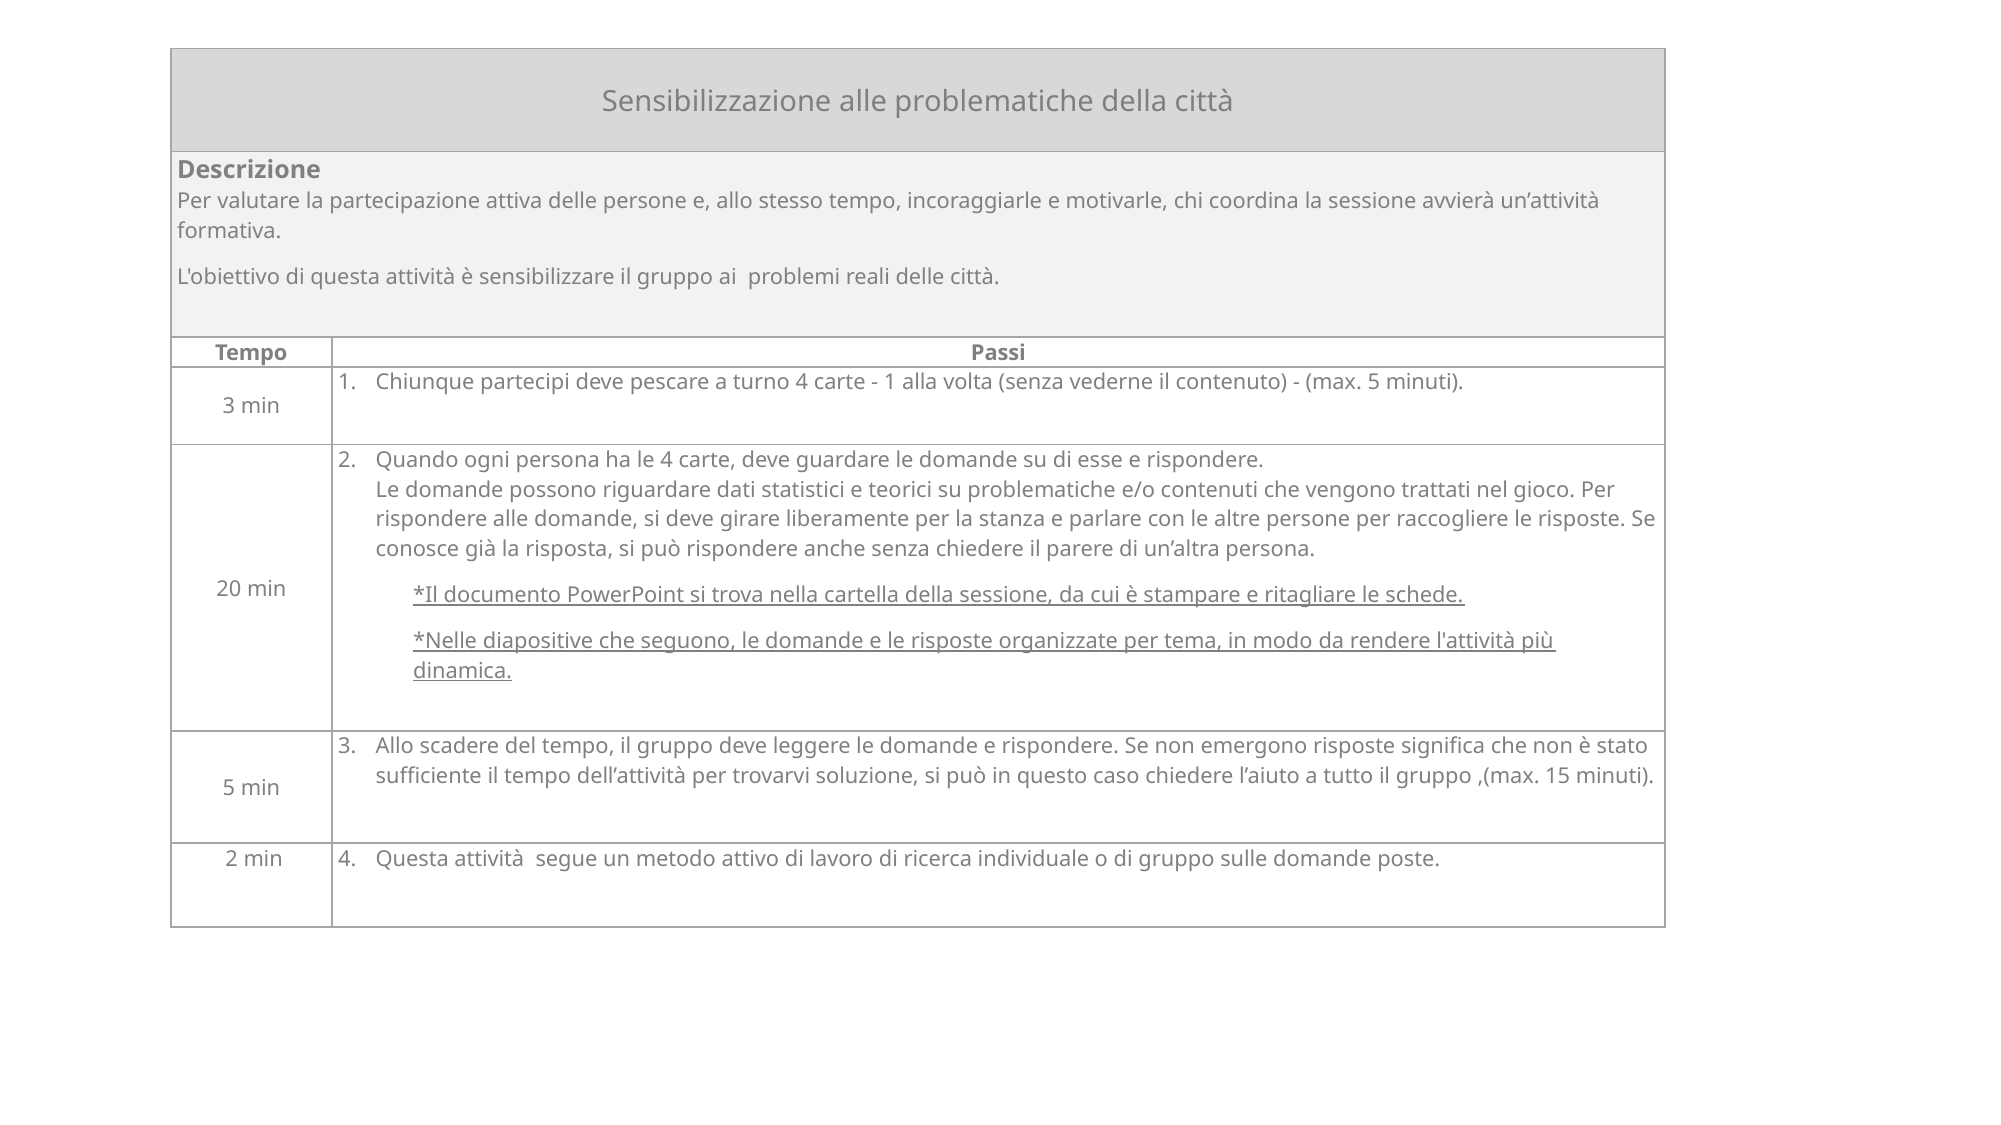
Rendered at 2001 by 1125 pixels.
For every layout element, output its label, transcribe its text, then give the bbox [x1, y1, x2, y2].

table_cell 3 min [172, 368, 331, 444]
table_cell 20 min [172, 445, 331, 730]
table_cell 2 min [172, 844, 331, 926]
table_cell Allo scadere del tempo, il gruppo deve leggere le domande e rispondere. Se non emergono risposte significa che non è stato sufficiente il tempo dell’attività per trovarvi soluzione, si può in questo caso chiedere l’aiuto a tutto il gruppo ,(max. 15 minuti). [333, 732, 1664, 842]
table_cell Tempo [172, 338, 331, 366]
table_cell Questa attività segue un metodo attivo di lavoro di ricerca individuale o di gruppo sulle domande poste. [333, 844, 1664, 926]
table_cell Quando ogni persona ha le 4 carte, deve guardare le domande su di esse e rispondere. Le domande possono riguardare dati statistici e teorici su problematiche e/o contenuti che vengono trattati nel gioco. Per rispondere alle domande, si deve girare liberamente per la stanza e parlare con le altre persone per raccogliere le risposte. Se conosce già la risposta, si può rispondere anche senza chiedere il parere di un’altra persona. *Il documento PowerPoint si trova nella cartella della sessione, da cui è stampare e ritagliare le schede. *Nelle diapositive che seguono, le domande e le risposte organizzate per tema, in modo da rendere l'attività più dinamica. [333, 445, 1664, 730]
table_cell 5 min [172, 732, 331, 842]
table_cell Chiunque partecipi deve pescare a turno 4 carte - 1 alla volta (senza vederne il contenuto) - (max. 5 minuti). [333, 368, 1664, 444]
table_header Sensibilizzazione alle problematiche della città [172, 49, 1664, 151]
table_cell Descrizione Per valutare la partecipazione attiva delle persone e, allo stesso tempo, incoraggiarle e motivarle, chi coordina la sessione avvierà un’attività formativa. L'obiettivo di questa attività è sensibilizzare il gruppo ai problemi reali delle città. [172, 152, 1664, 336]
table_cell Passi [333, 338, 1664, 366]
